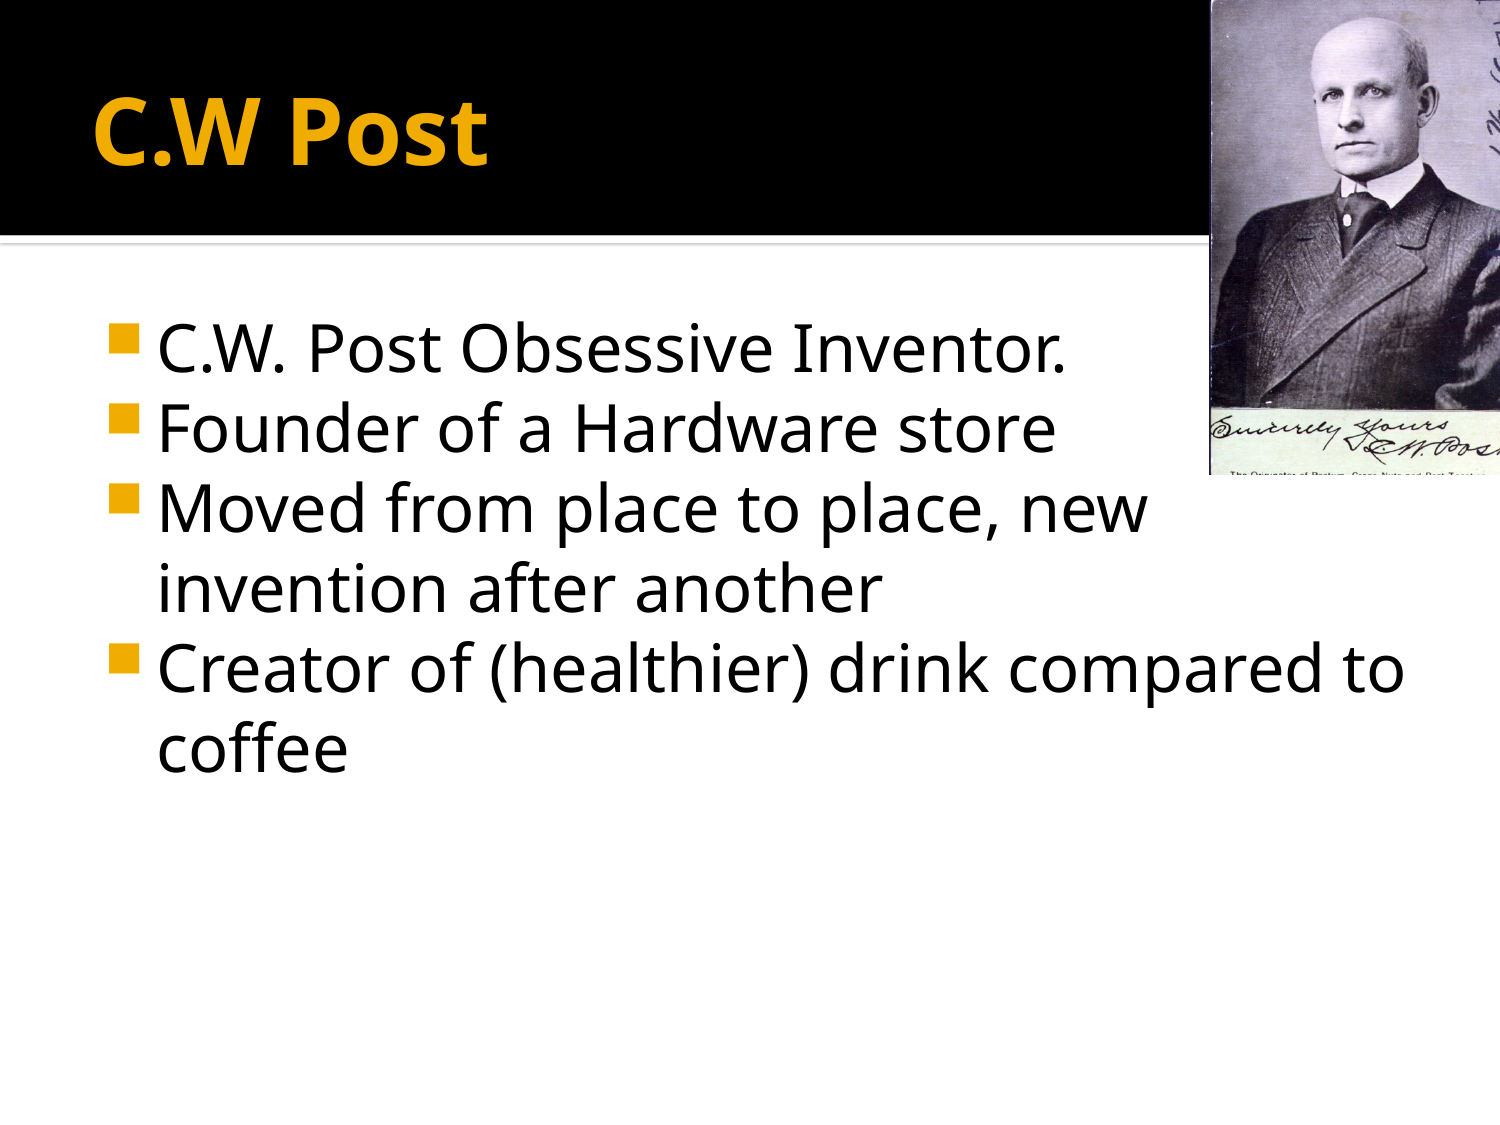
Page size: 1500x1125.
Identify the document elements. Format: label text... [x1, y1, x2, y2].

title C.W Post [75, 25, 1203, 231]
list C.W. Post Obsessive Inventor. Founder of a Hardware store Moved from place to place, new invention after another Creator of (healthier) drink compared to coffee [75, 291, 1425, 1050]
picture [1209, 0, 1500, 475]
